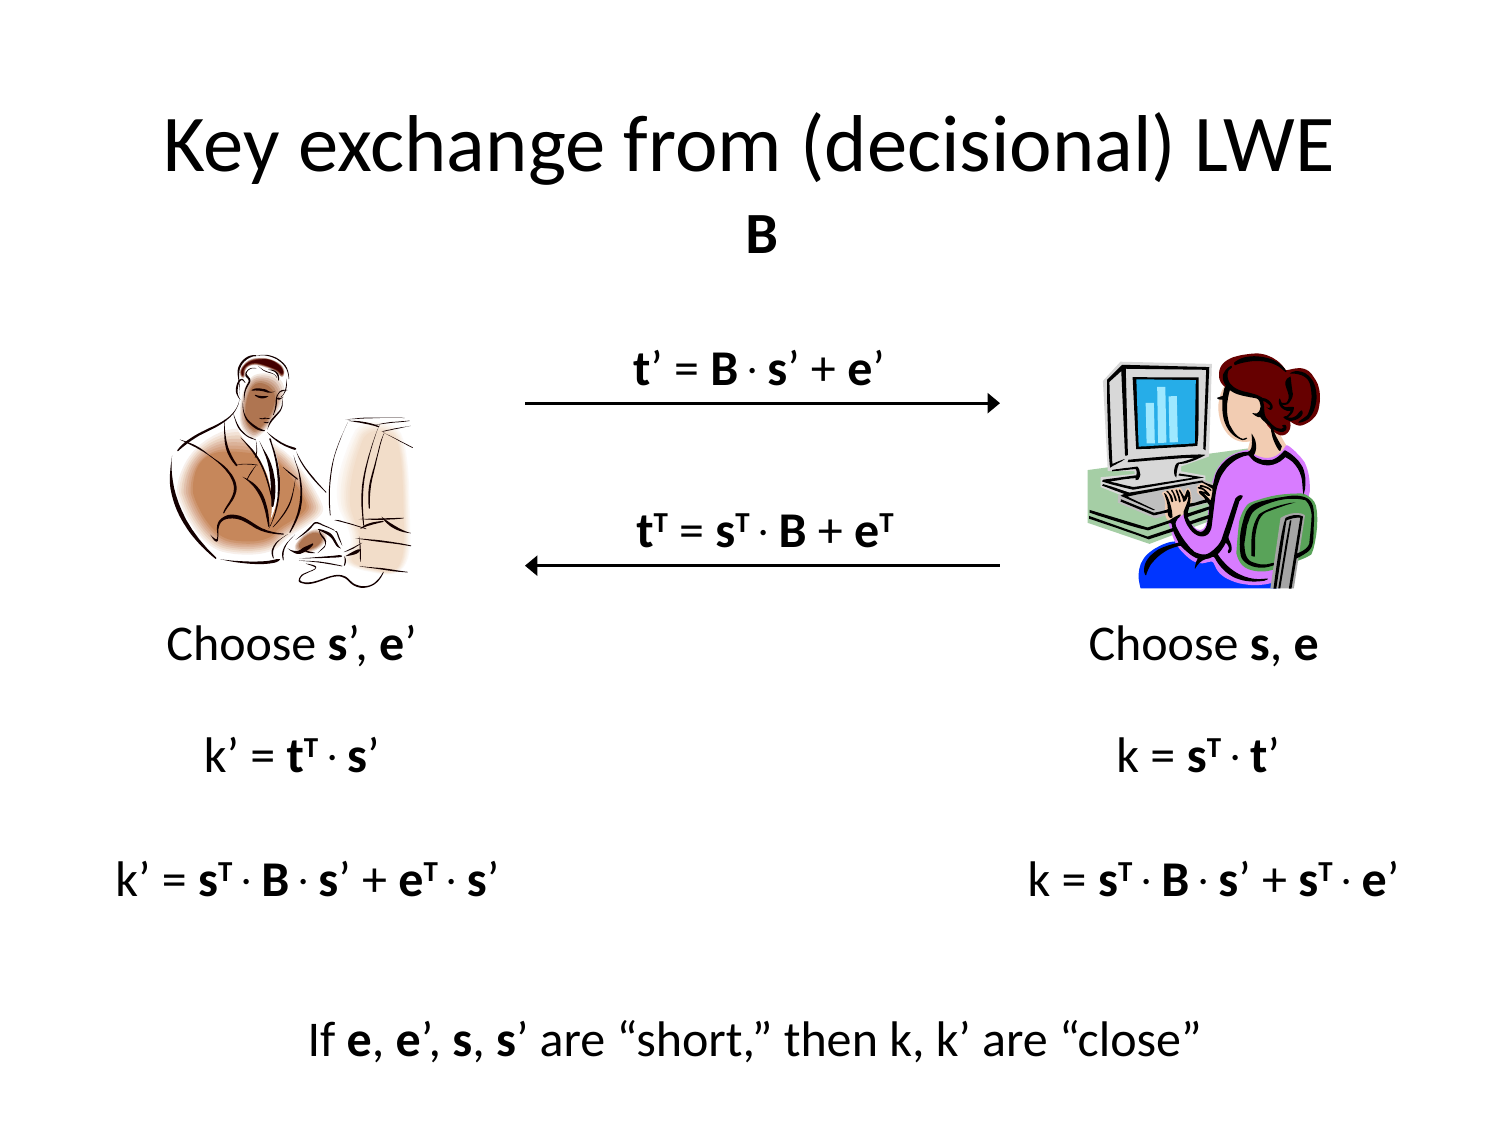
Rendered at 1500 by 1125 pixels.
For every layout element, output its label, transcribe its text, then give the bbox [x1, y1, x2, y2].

text_box k = sTBs’ + sTe’ [1013, 839, 1415, 915]
text_box Choose s, e [1062, 603, 1334, 678]
text_box k’ = tTs’ [189, 715, 395, 791]
text_box k’ = sTBs’ + eTs’ [100, 839, 515, 915]
text_box tT = sTB + eT [621, 489, 909, 565]
text_box Choose s’, e’ [151, 603, 432, 678]
text_box B [730, 187, 794, 273]
picture [162, 352, 414, 591]
text_box k = sTt’ [1101, 715, 1295, 791]
text_box If e, e’, s, s’ are “short,” then k, k’ are “close” [292, 999, 1218, 1074]
text_box t’ = Bs’ + e’ [618, 328, 900, 402]
picture [1087, 352, 1321, 591]
title Key exchange from (decisional) LWE [75, 45, 1425, 233]
